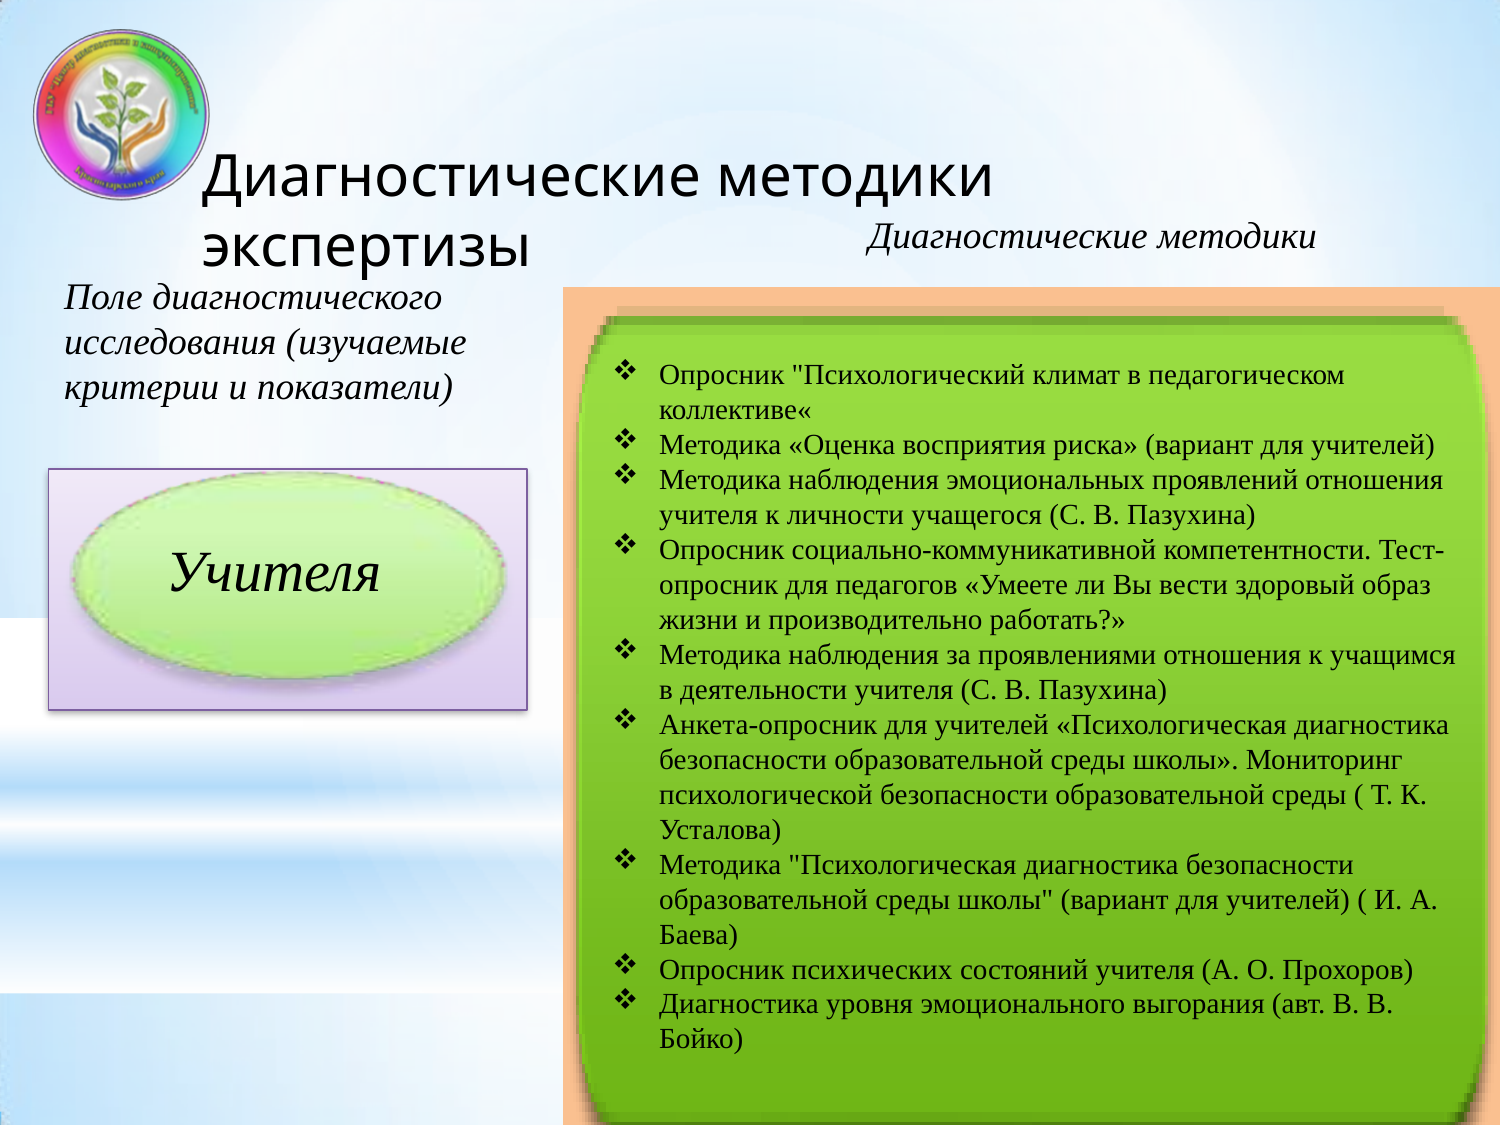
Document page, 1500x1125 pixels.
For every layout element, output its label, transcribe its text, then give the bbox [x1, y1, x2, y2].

text_box Поле диагностического исследования (изучаемые критерии и показатели) [49, 264, 598, 415]
text_box Диагностические методики [853, 203, 1333, 264]
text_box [562, 287, 1500, 1125]
picture [0, 0, 1500, 1125]
title Диагностические методики экспертизы [200, 136, 1282, 285]
